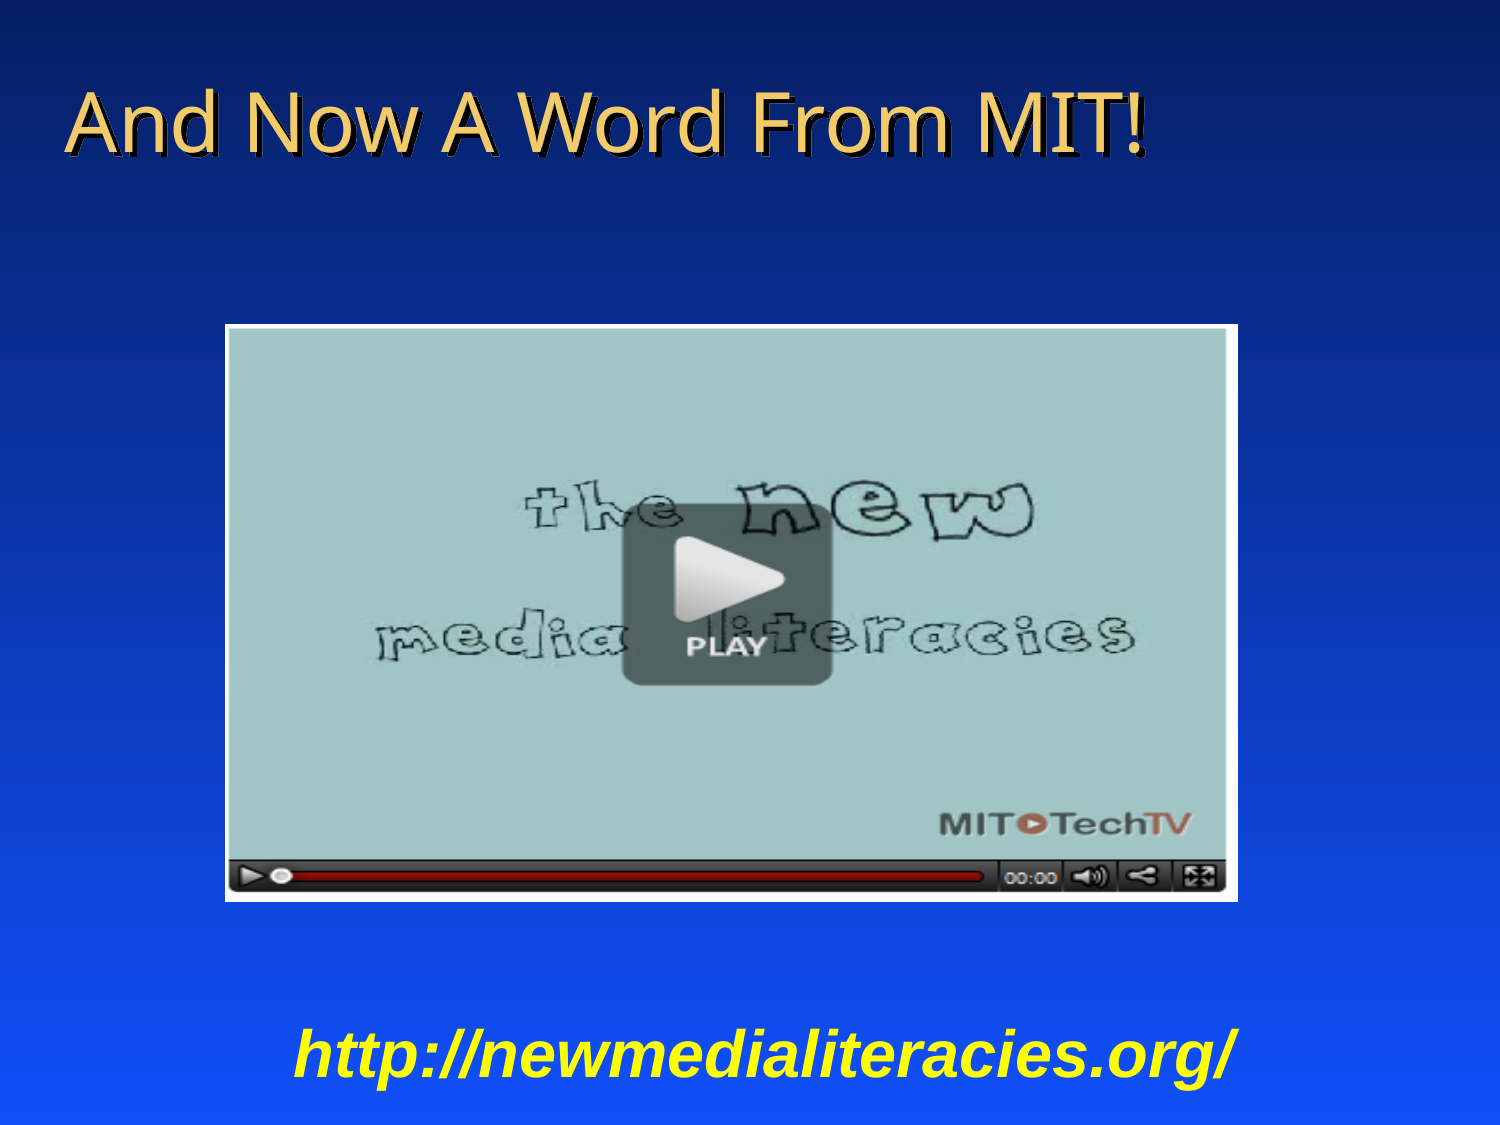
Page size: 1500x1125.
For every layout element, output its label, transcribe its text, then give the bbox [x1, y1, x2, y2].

picture [224, 324, 1238, 903]
text_box http://newmedialiteracies.org/ [279, 1012, 1250, 1100]
title And Now A Word From MIT! [49, 74, 1317, 263]
list [61, 186, 1451, 863]
